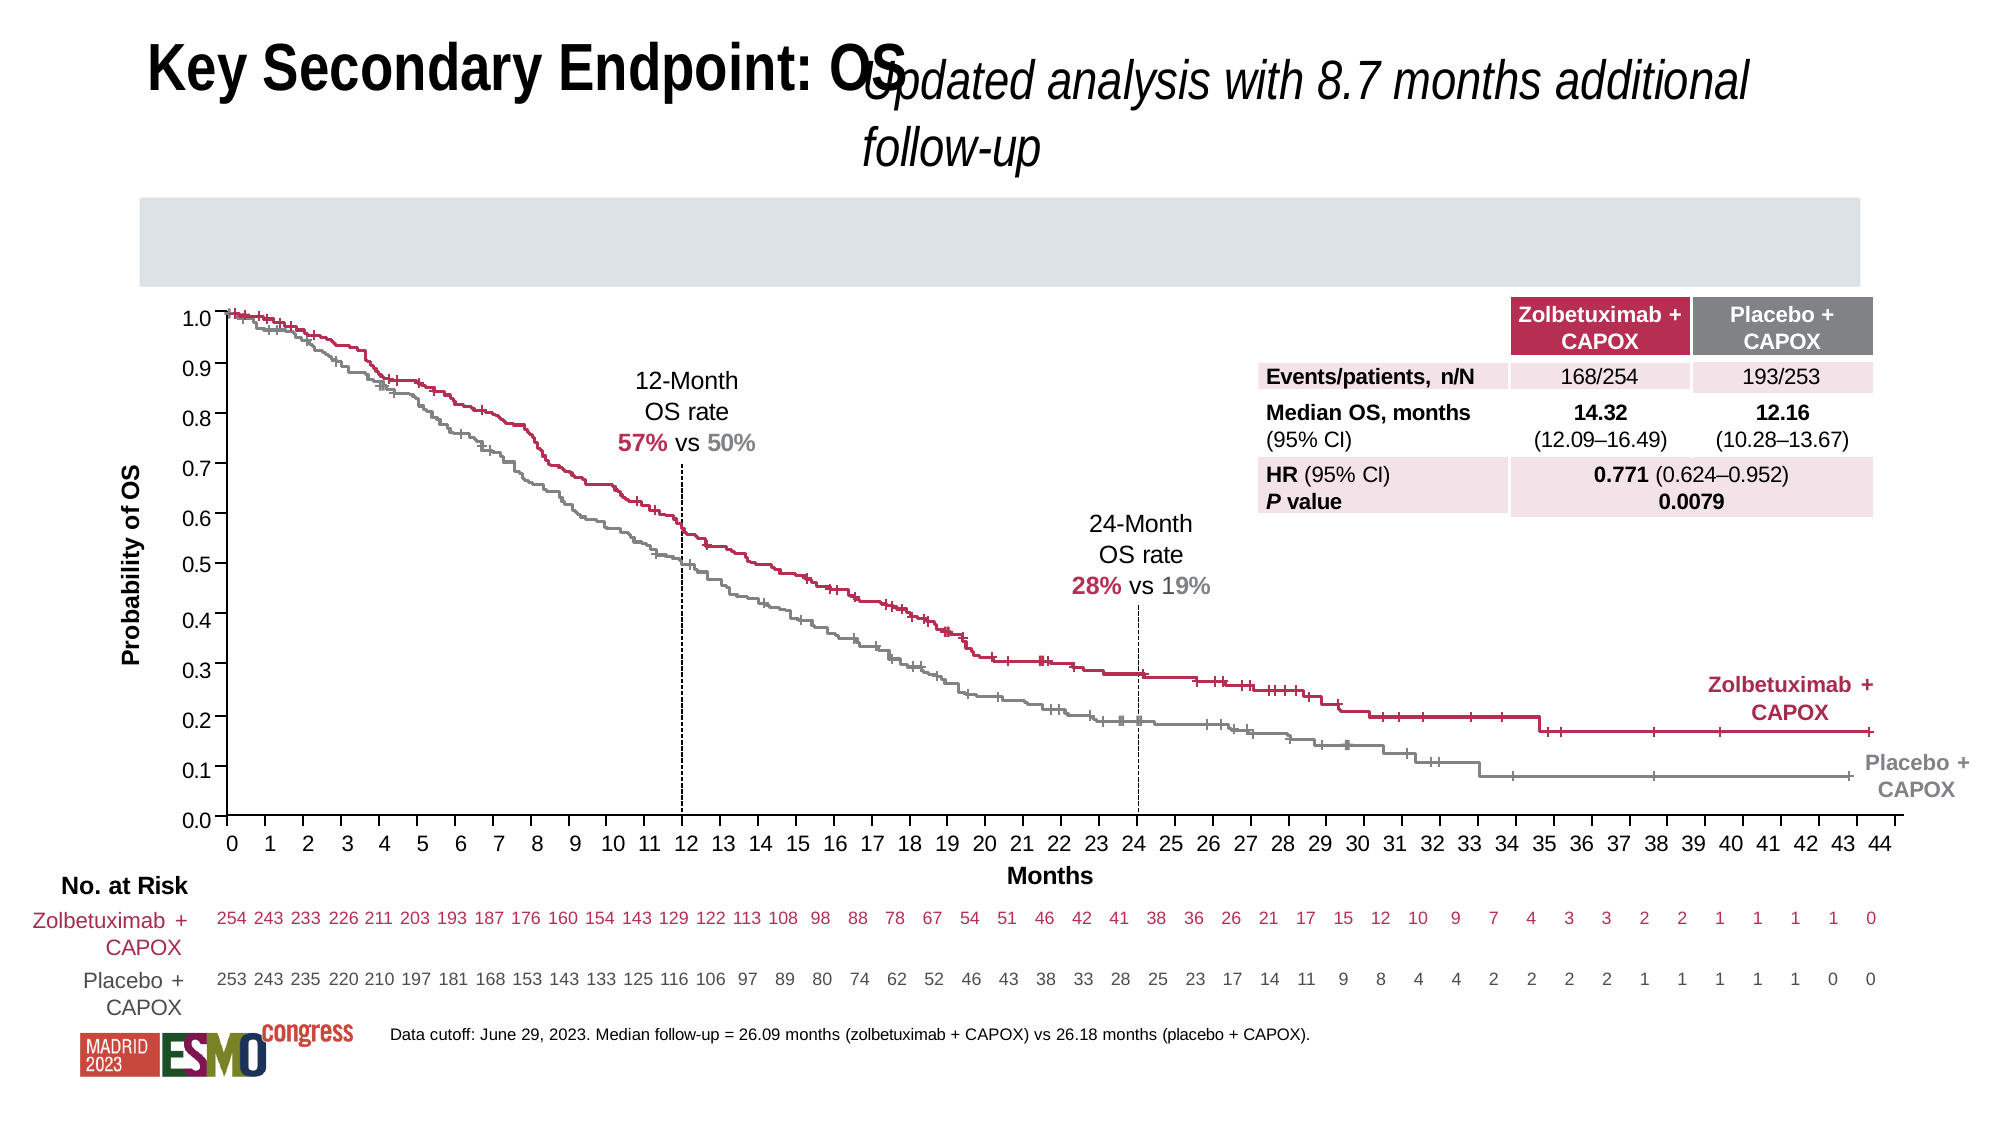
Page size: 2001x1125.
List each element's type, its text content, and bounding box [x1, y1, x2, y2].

text_box 0.9 [179, 351, 217, 382]
text_box 0.7 [179, 451, 217, 482]
text_box 253 243 235 220 210 197 181 168 153 143 133 125 116 106 97 89 80 74 62 52 46 43 38 33 28 25 23 17 14 11 9 8 4 4 2 2 2 2 1 1 1 1 1 0 0 [214, 964, 1909, 990]
text_box Updated analysis with 8.7 months additional follow-up [860, 8, 1794, 178]
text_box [1251, 293, 1880, 309]
text_box 0 1 2 3 4 5 6 7 8 9 10 11 12 13 14 15 16 17 18 19 20 21 22 23 24 25 26 27 28 29 30 31 32 33 34 35 36 37 38 39 40 41 42 43 44 Months 254 243 233 226 211 203 193 187 176 160 154 143 129 122 113 108 98 88 78 67 54 51 46 42 41 38 36 26 21 17 15 12 10 9 7 4 3 3 2 2 1 1 1 1 0 [214, 823, 1916, 929]
text_box No. at Risk Zolbetuximab + CAPOX Placebo + CAPOX [25, 861, 190, 1020]
text_box 0.2 [179, 703, 217, 734]
text_box Data cutoff: June 29, 2023. Median follow-up = 26.09 months (zolbetuximab + CAPOX) vs 26.18 months (placebo + CAPOX). [387, 1022, 1320, 1044]
text_box Placebo + CAPOX [1862, 745, 1976, 803]
text_box 0.0 [179, 803, 217, 834]
text_box 0.1 [179, 753, 217, 784]
text_box 0.6 0.5 [179, 501, 217, 578]
text_box 0.3 [179, 653, 217, 684]
picture [80, 1024, 353, 1077]
text_box 0.8 [179, 401, 217, 432]
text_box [226, 749, 1856, 783]
text_box [214, 792, 1905, 823]
text_box 0.4 [179, 603, 217, 634]
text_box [224, 306, 1876, 739]
picture [138, 197, 1861, 287]
title Key Secondary Endpoint: OS [144, 21, 910, 194]
text_box 1.0 [182, 300, 214, 332]
text_box Probability of OS [114, 461, 145, 670]
